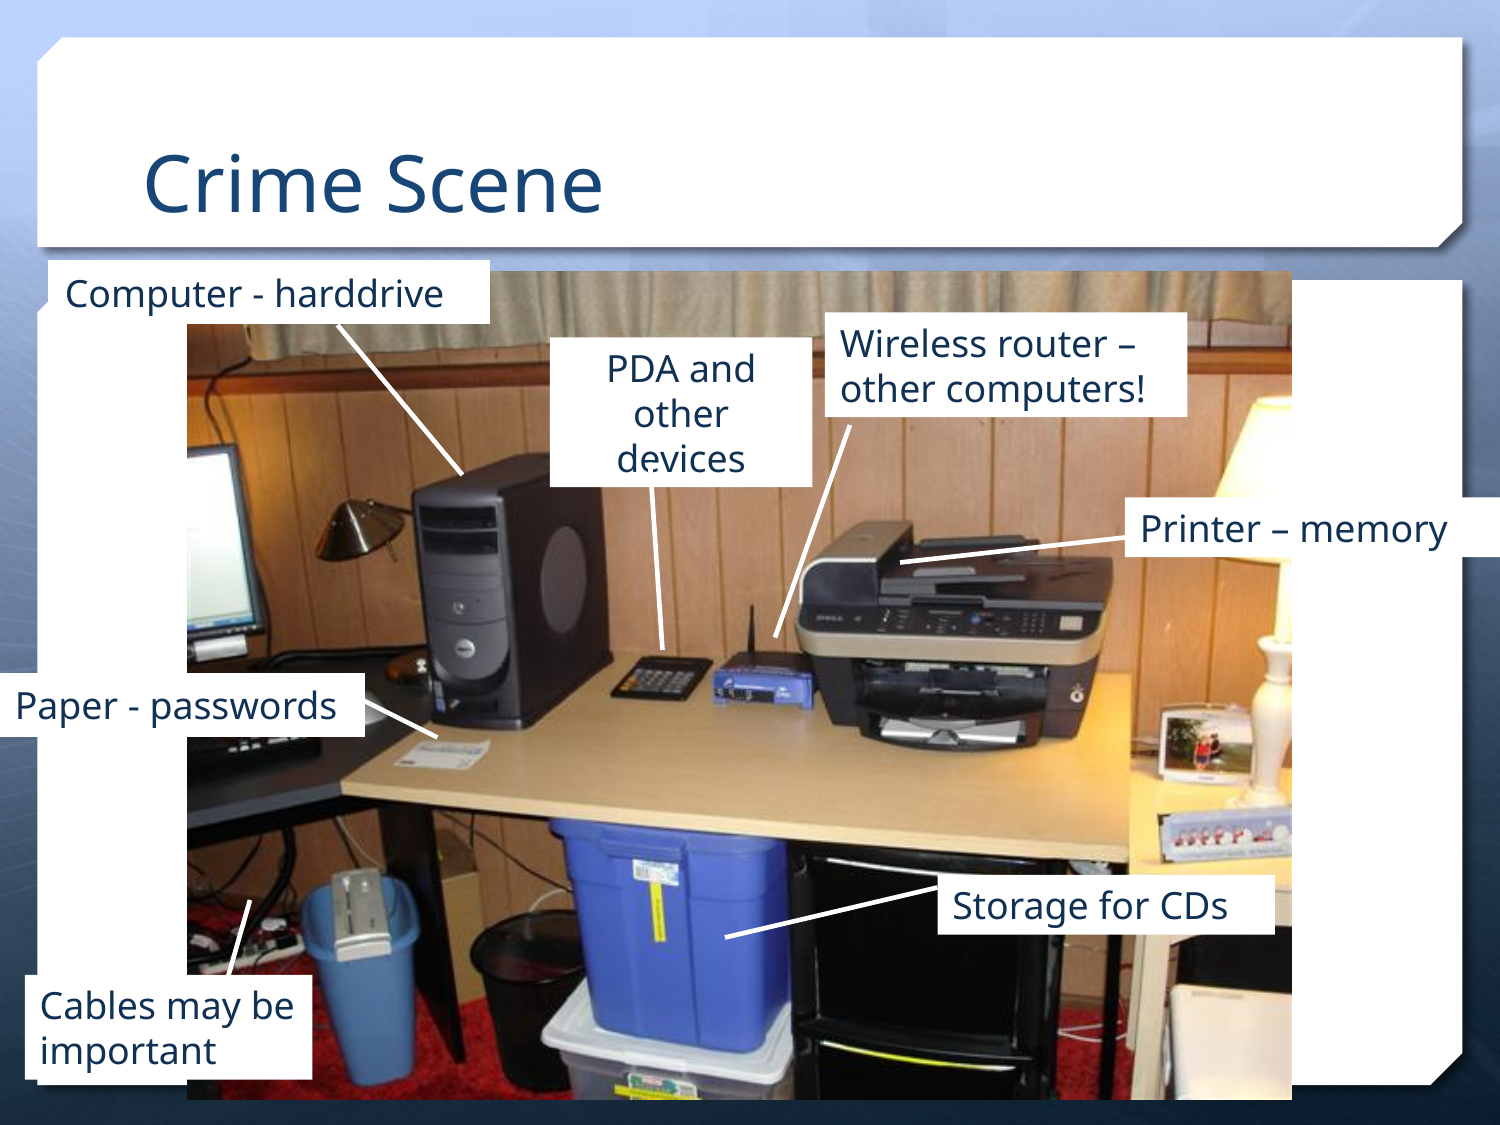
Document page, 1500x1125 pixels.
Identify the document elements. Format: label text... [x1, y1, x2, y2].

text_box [24, 899, 313, 1091]
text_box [549, 336, 813, 651]
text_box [0, 674, 438, 746]
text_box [1211, 496, 1500, 563]
title Crime Scene [127, 48, 1372, 236]
picture [186, 271, 1293, 1101]
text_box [49, 261, 488, 476]
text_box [724, 874, 1276, 941]
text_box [774, 311, 1188, 638]
